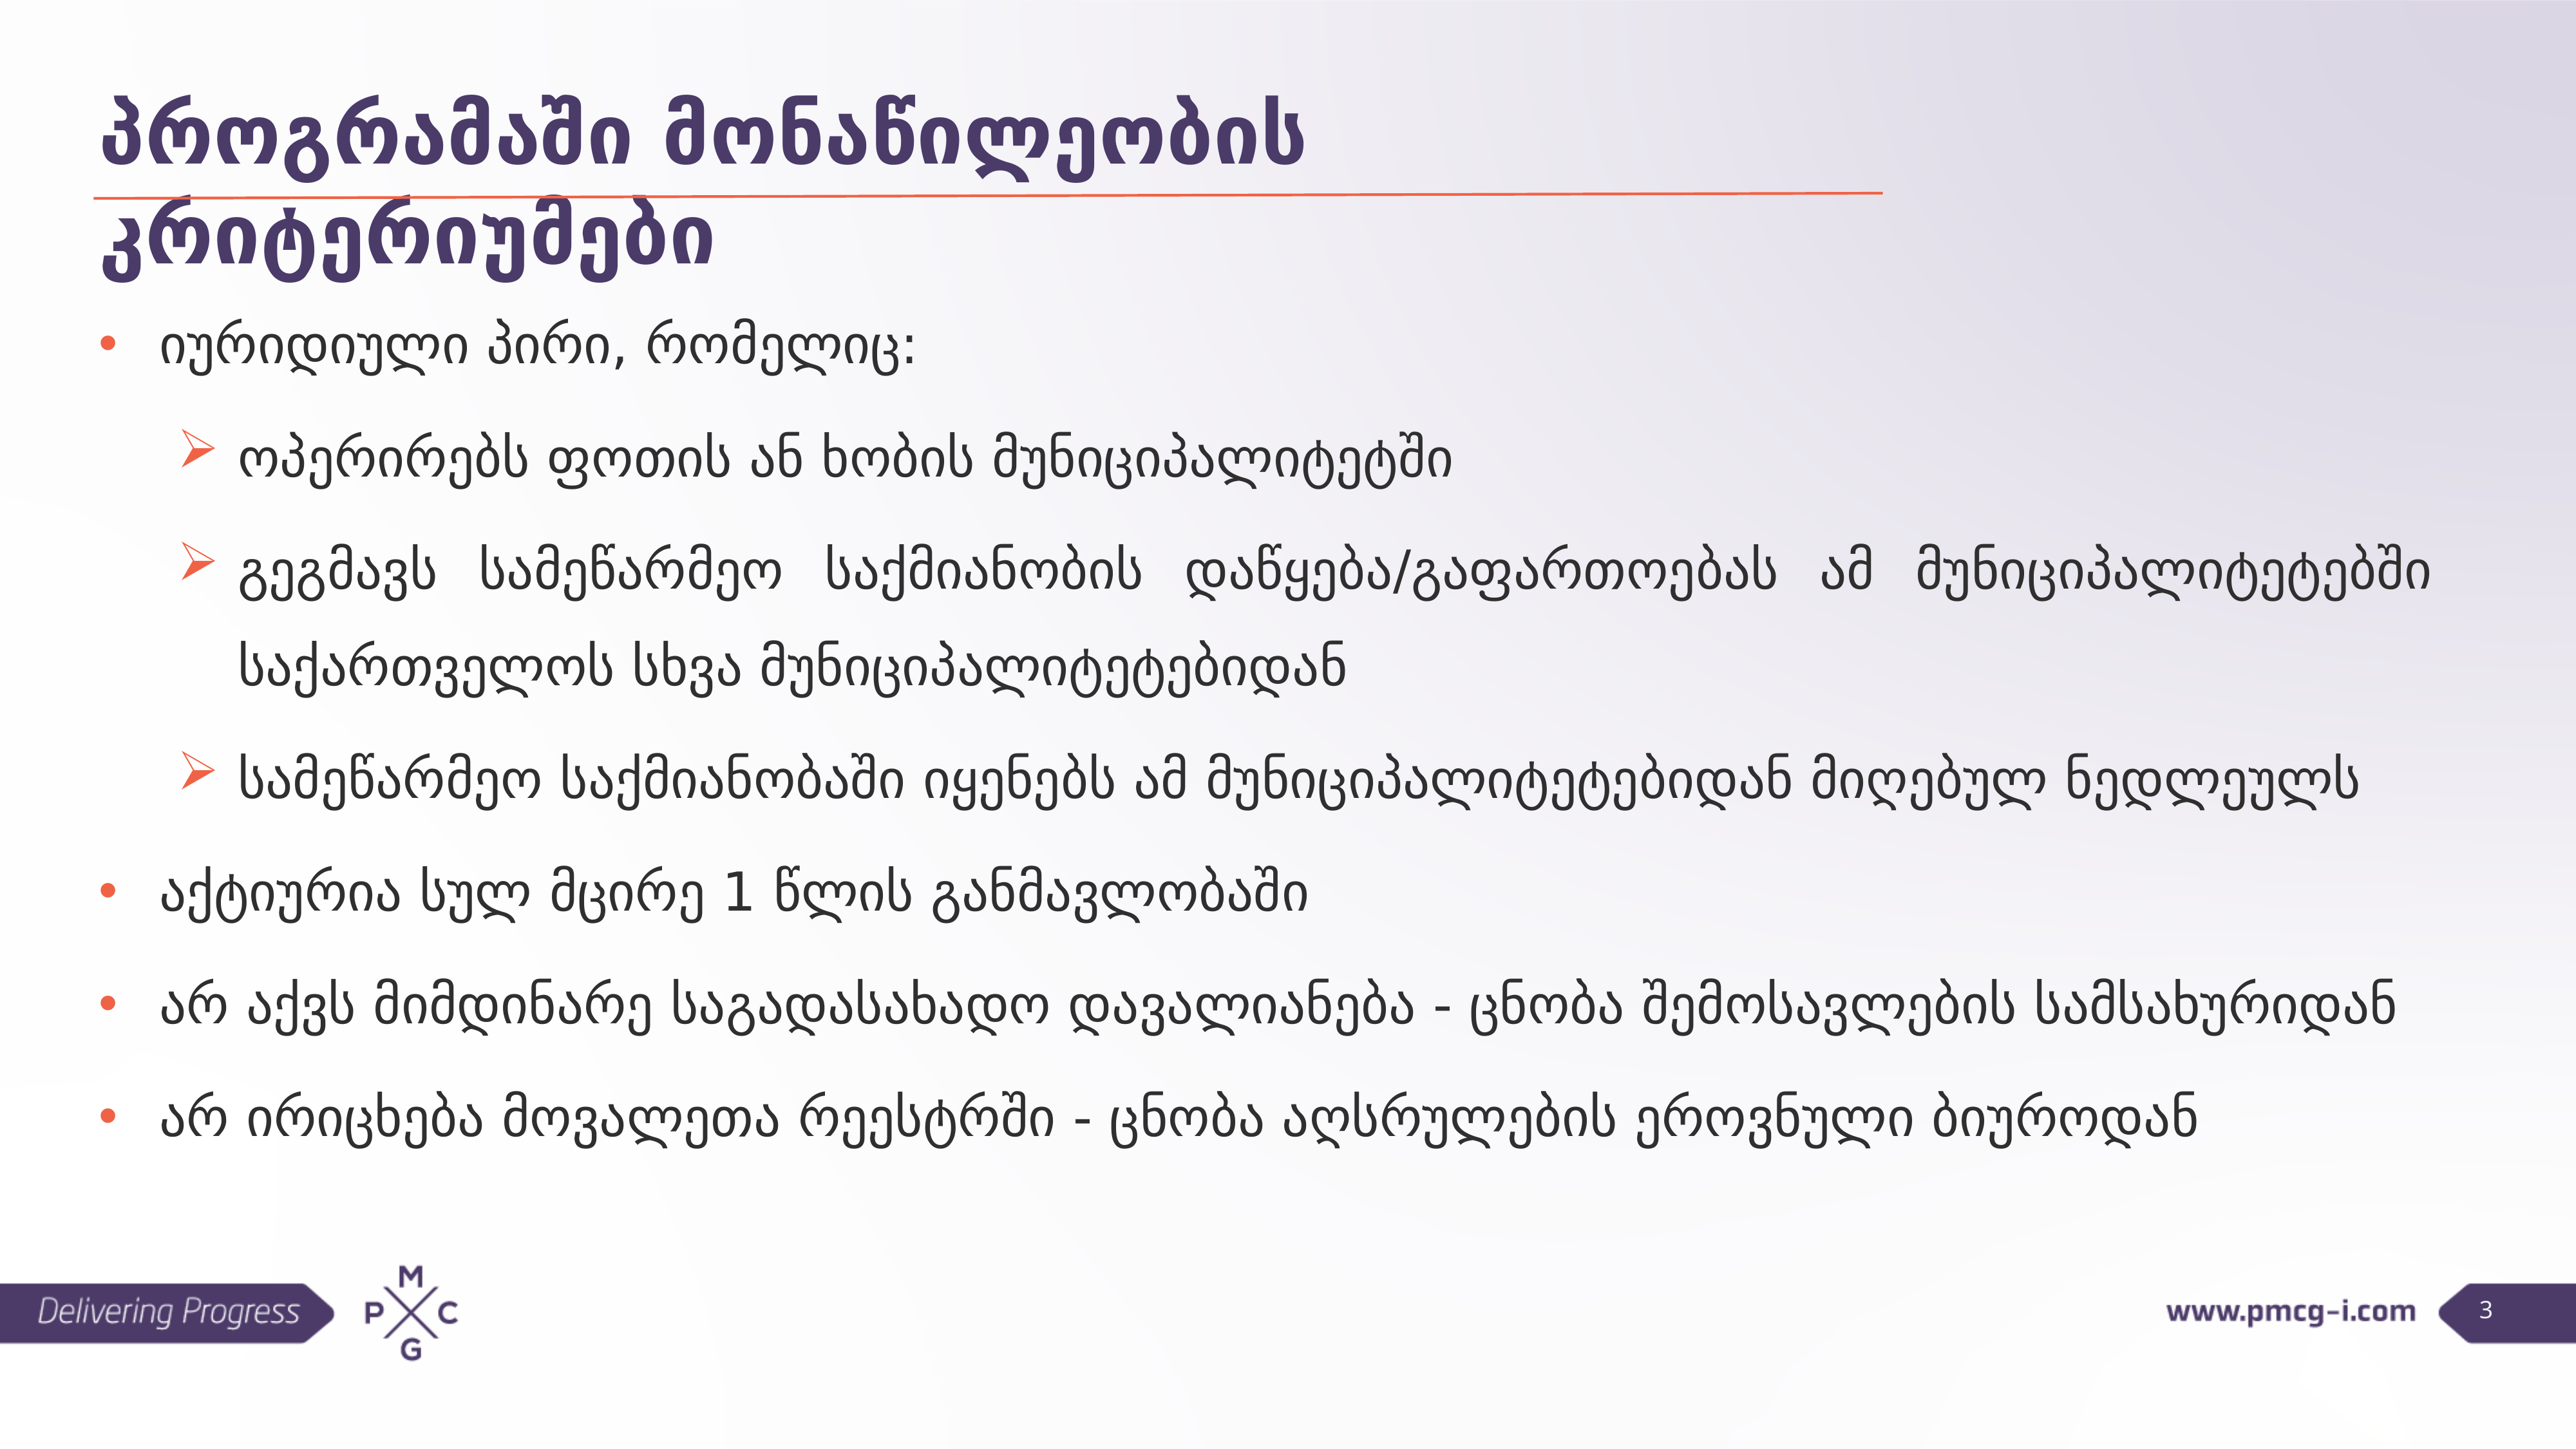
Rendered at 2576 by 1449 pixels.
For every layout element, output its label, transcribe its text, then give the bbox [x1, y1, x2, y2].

text_box იურიდიული პირი, რომელიც: ოპერირებს ფოთის ან ხობის მუნიციპალიტეტში გეგმავს სამეწარმეო საქმიანობის დაწყება/გაფართოებას ამ მუნიციპალიტეტებში საქართველოს სხვა მუნიციპალიტეტებიდან სამეწარმეო საქმიანობაში იყენებს ამ მუნიციპალიტეტებიდან მიღებულ ნედლეულს აქტიურია სულ მცირე 1 წლის განმავლობაში არ აქვს მიმდინარე საგადასახადო დავალიანება - ცნობა შემოსავლების სამსახურიდან არ ირიცხება მოვალეთა რეესტრში - ცნობა აღსრულების ეროვნული ბიუროდან [93, 272, 2439, 1191]
text_box პროგრამაში მონაწილეობის კრიტერიუმები [93, 75, 1883, 272]
text_box 3 [2474, 1289, 2564, 1333]
picture [0, 0, 2576, 1449]
